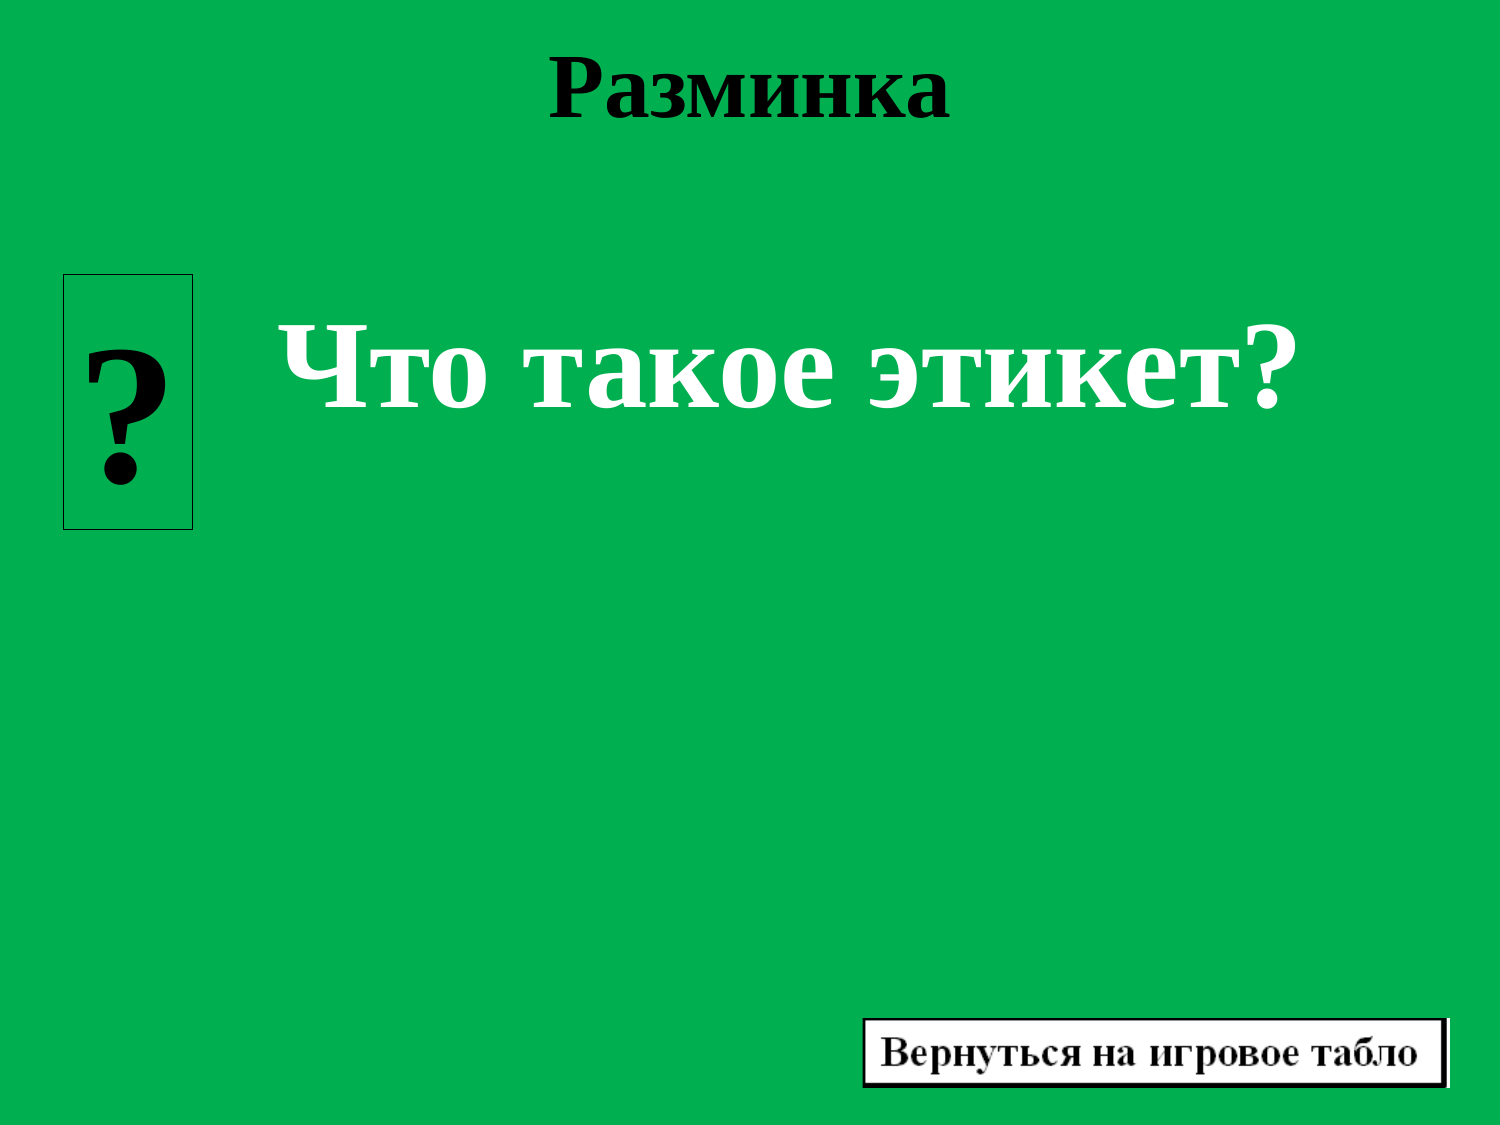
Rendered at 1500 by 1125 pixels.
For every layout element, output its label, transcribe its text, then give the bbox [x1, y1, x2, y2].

text_box ? [63, 274, 193, 530]
list Что такое этикет? [262, 275, 1425, 918]
picture [862, 1018, 1451, 1088]
title Разминка [75, 0, 1425, 163]
